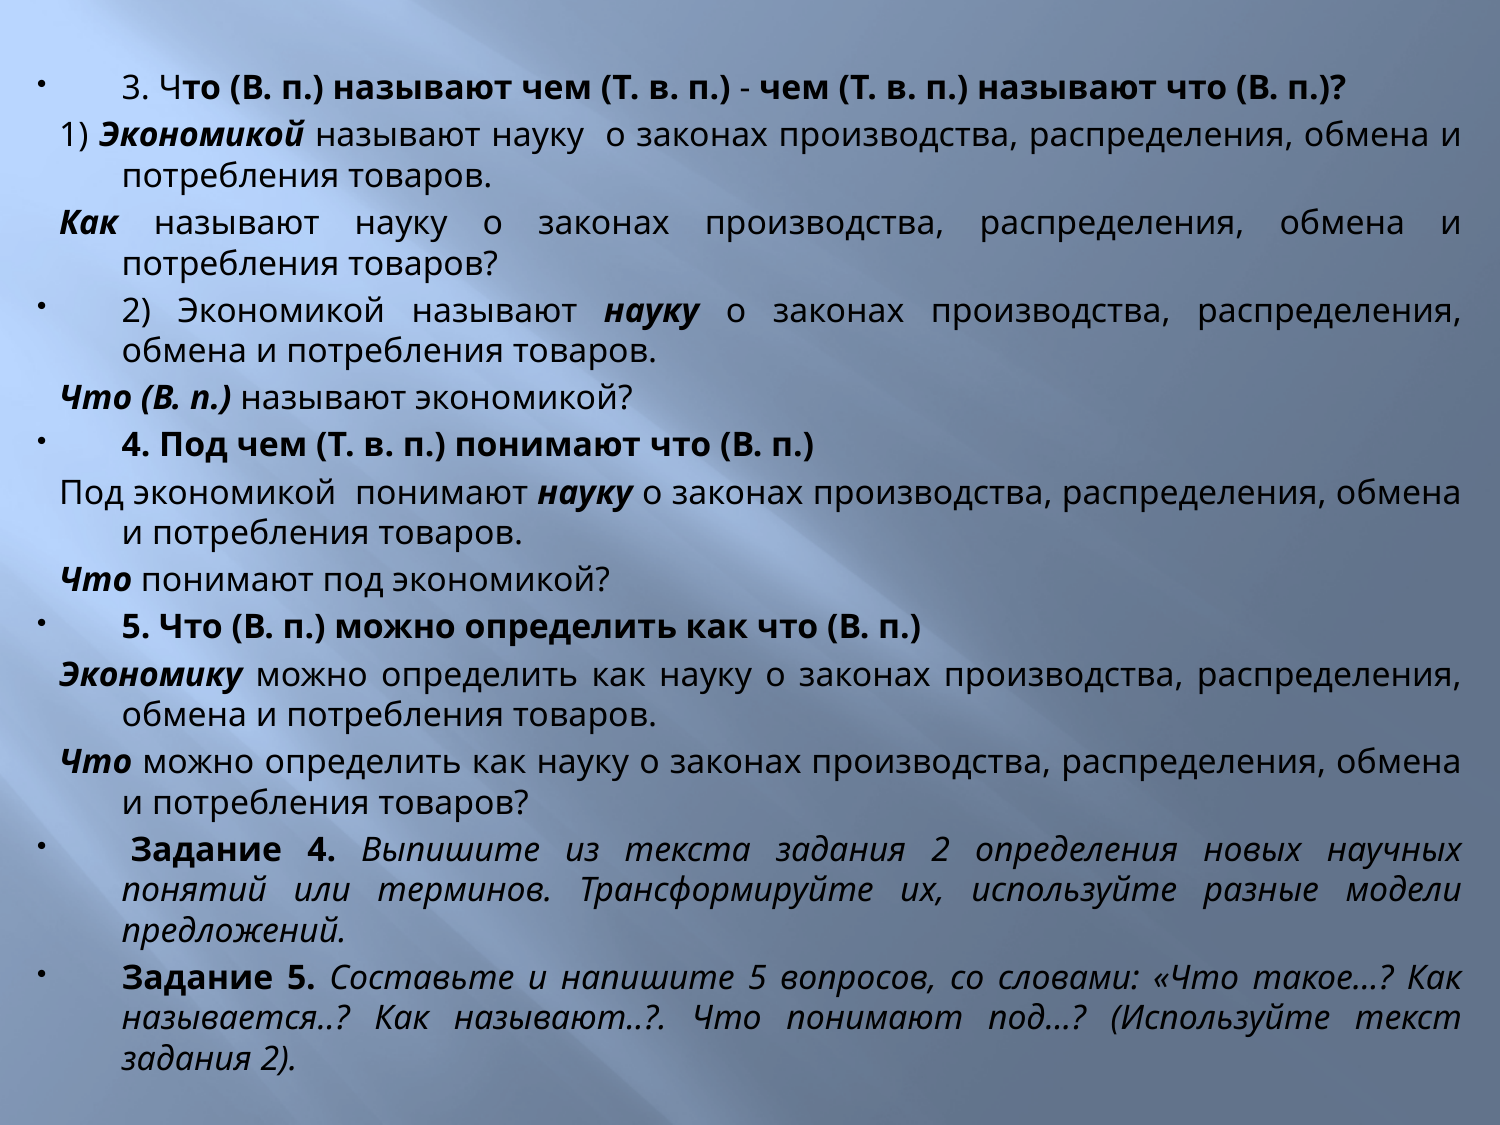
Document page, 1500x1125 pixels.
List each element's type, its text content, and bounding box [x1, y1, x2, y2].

list 3. Что (В. п.) называют чем (Т. в. п.) - чем (Т. в. п.) называют что (В. п.)? 1) Экономикой называют науку о законах производства, распределения, обмена и потребления товаров. Как называют науку о законах производства, распределения, обмена и потребления товаров? 2) Экономикой называют науку о законах производства, распределения, обмена и потребления товаров. Что (В. п.) называют экономикой? 4. Под чем (Т. в. п.) понимают что (В. п.) Под экономикой понимают науку о законах производства, распределения, обмена и потребления товаров. Что понимают под экономикой? 5. Что (В. п.) можно определить как что (В. п.) Экономику можно определить как науку о законах производства, распределения, обмена и потребления товаров. Что можно определить как науку о законах производства, распределения, обмена и потребления товаров? Задание 4. Выпишите из текста задания 2 определения новых научных понятий или терминов. Трансформируйте их, используйте разные модели предложений. Задание 5. Составьте и напишите 5 вопросов, со словами: «Что такое…? Как называется..? Как называют..?. Что понимают под…? (Используйте текст задания 2). [23, 58, 1477, 1102]
